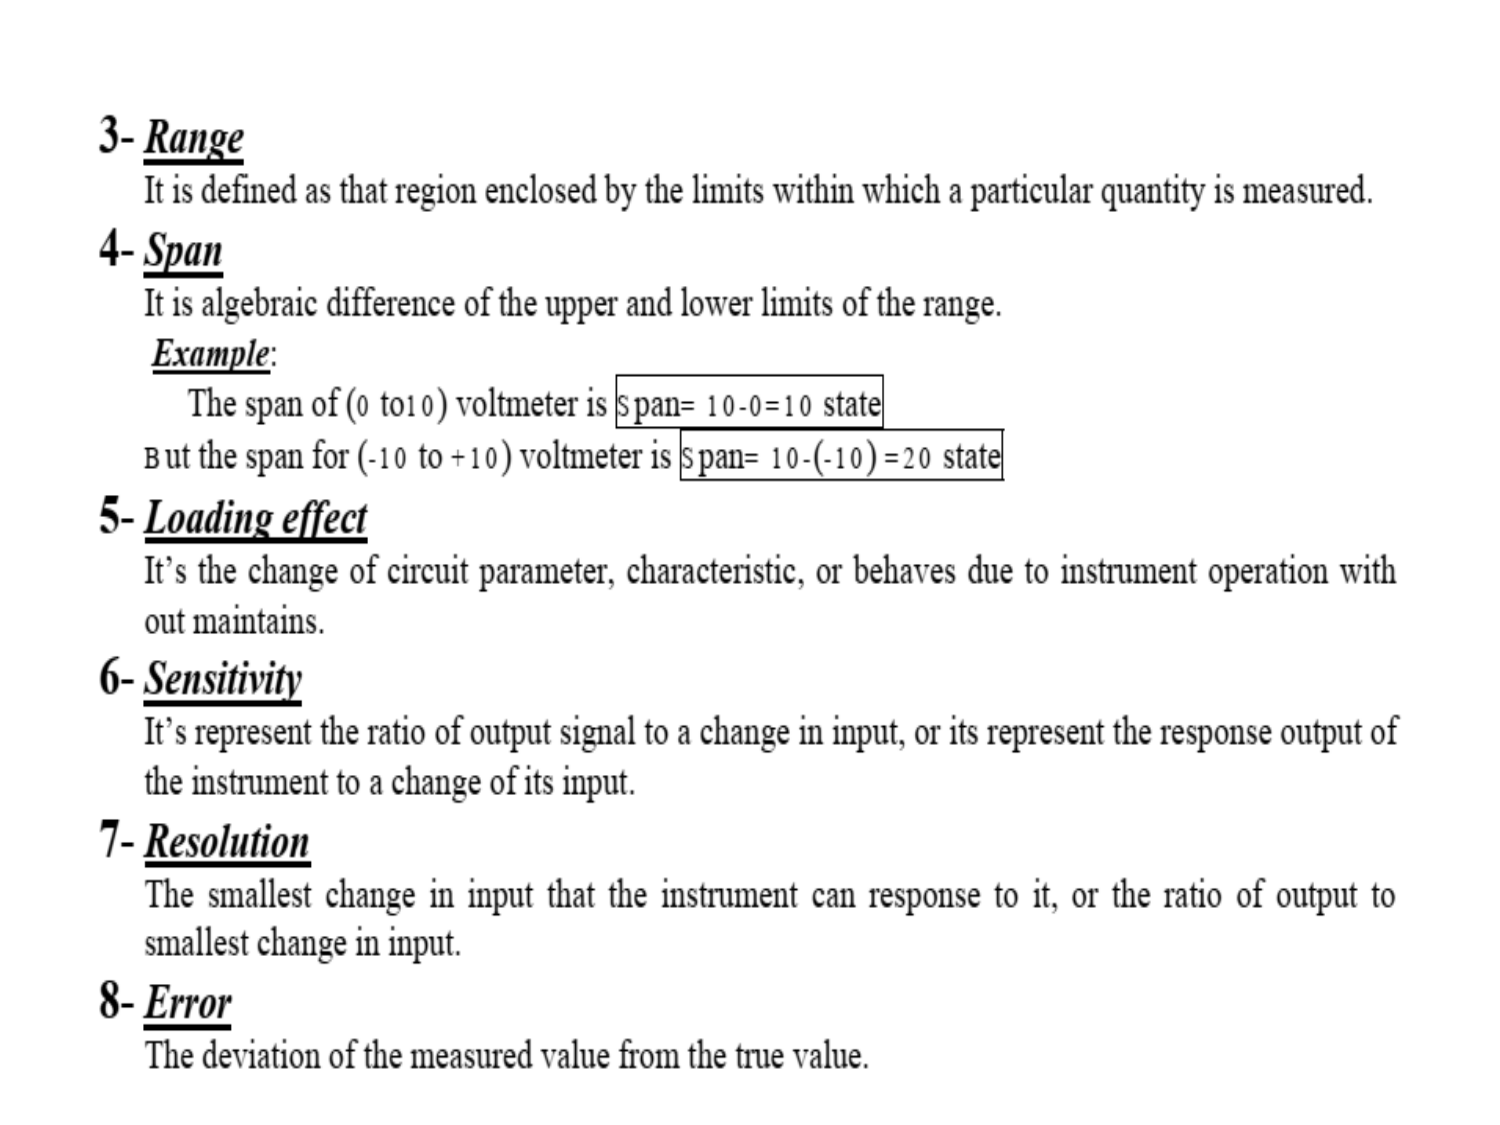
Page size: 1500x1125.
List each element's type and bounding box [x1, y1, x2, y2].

list [37, 99, 1463, 1076]
